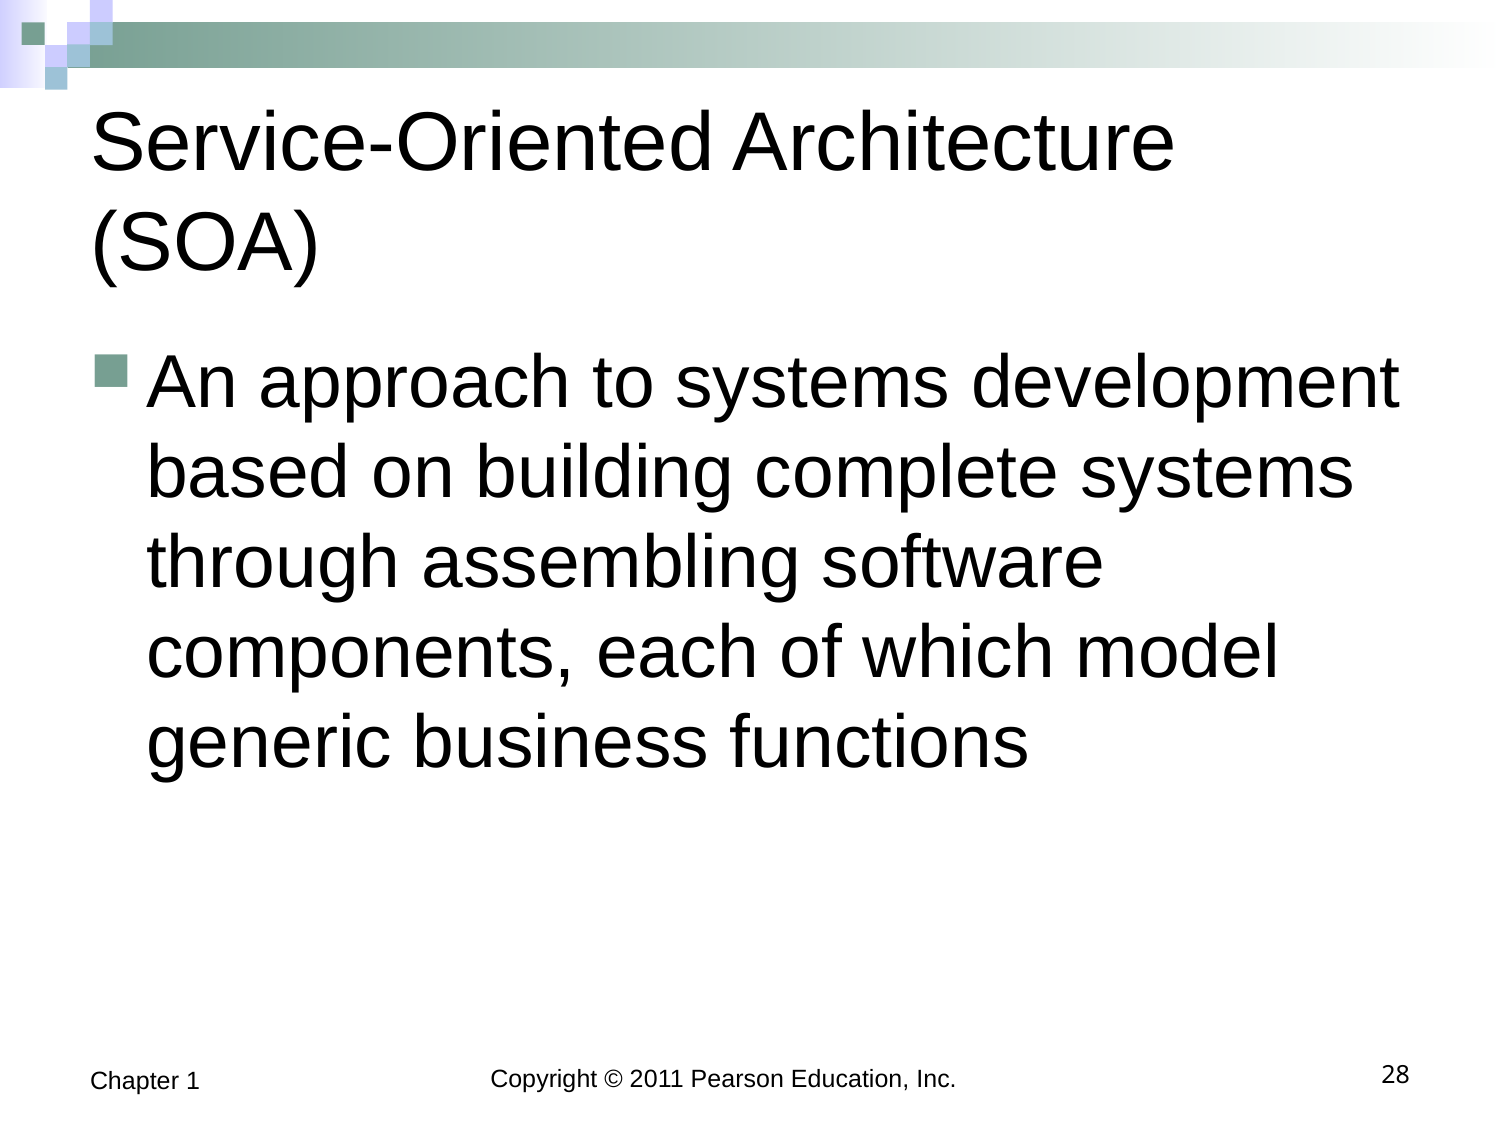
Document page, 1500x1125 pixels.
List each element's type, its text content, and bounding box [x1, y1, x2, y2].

title Service-Oriented Architecture (SOA) [75, 75, 1425, 300]
slide_number Chapter 1 [74, 1024, 426, 1103]
footer Copyright © 2011 Pearson Education, Inc. [426, 1024, 1074, 1101]
slide_number 28 [1074, 1024, 1426, 1101]
list An approach to systems development based on building complete systems through assembling software components, each of which model generic business functions [75, 324, 1425, 963]
